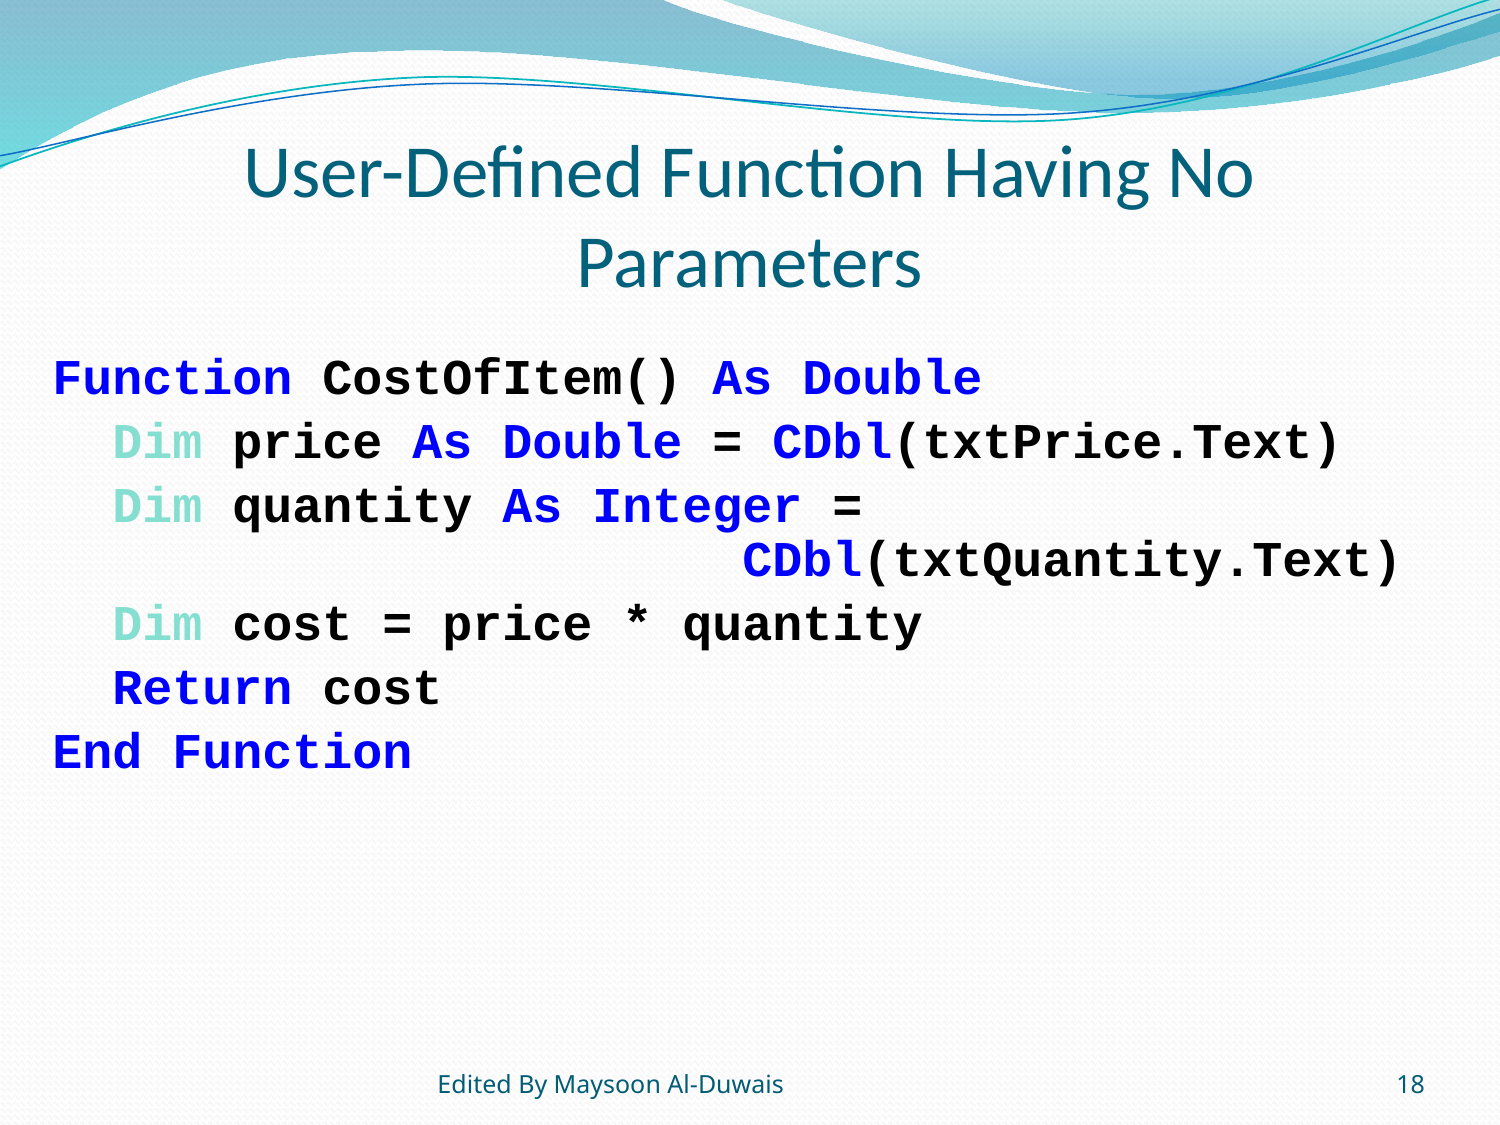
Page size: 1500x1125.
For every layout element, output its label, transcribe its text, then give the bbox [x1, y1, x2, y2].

title User-Defined Function Having No Parameters [75, 115, 1425, 303]
list Function CostOfItem() As Double Dim price As Double = CDbl(txtPrice.Text) Dim quantity As Integer = CDbl(txtQuantity.Text) Dim cost = price * quantity Return cost End Function [37, 343, 1463, 1025]
footer Edited By Maysoon Al-Duwais [437, 1042, 988, 1103]
slide_number 18 [1299, 1042, 1425, 1103]
